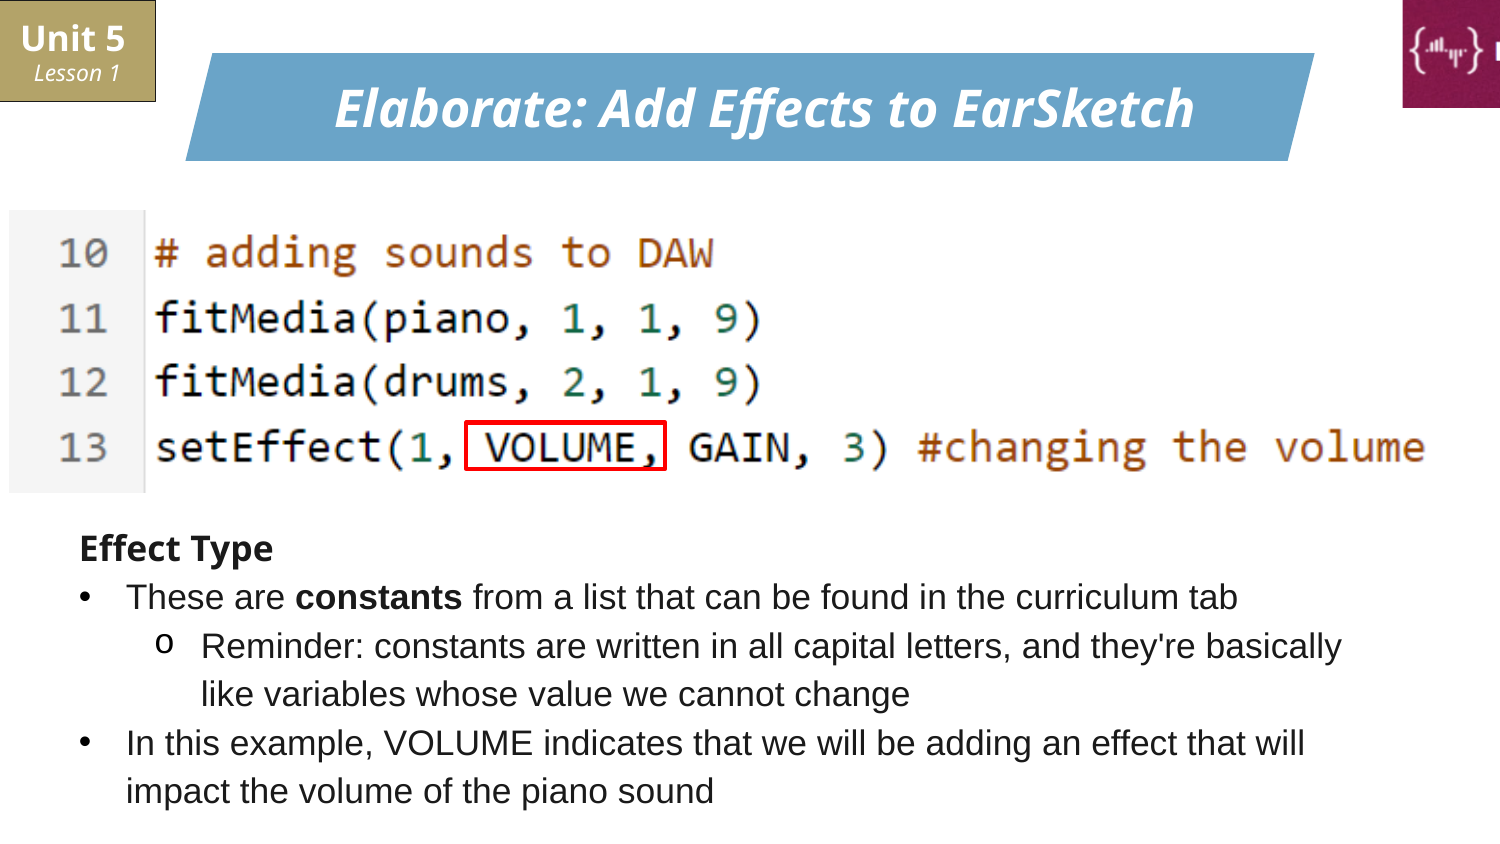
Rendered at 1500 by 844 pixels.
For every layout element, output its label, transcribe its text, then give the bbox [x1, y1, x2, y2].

title Elaborate: Add Effects to EarSketch [236, 60, 1295, 155]
text_box Effect Type These are constants from a list that can be found in the curriculum tab Reminder: constants are written in all capital letters, and they're basically like variables whose value we cannot change In this example, VOLUME indicates that we will be adding an effect that will impact the volume of the piano sound [63, 505, 1403, 826]
picture [1402, 0, 1500, 108]
text_box Unit 5 Lesson 1 [0, 0, 156, 102]
picture [9, 210, 1491, 494]
text_box [185, 53, 1315, 161]
